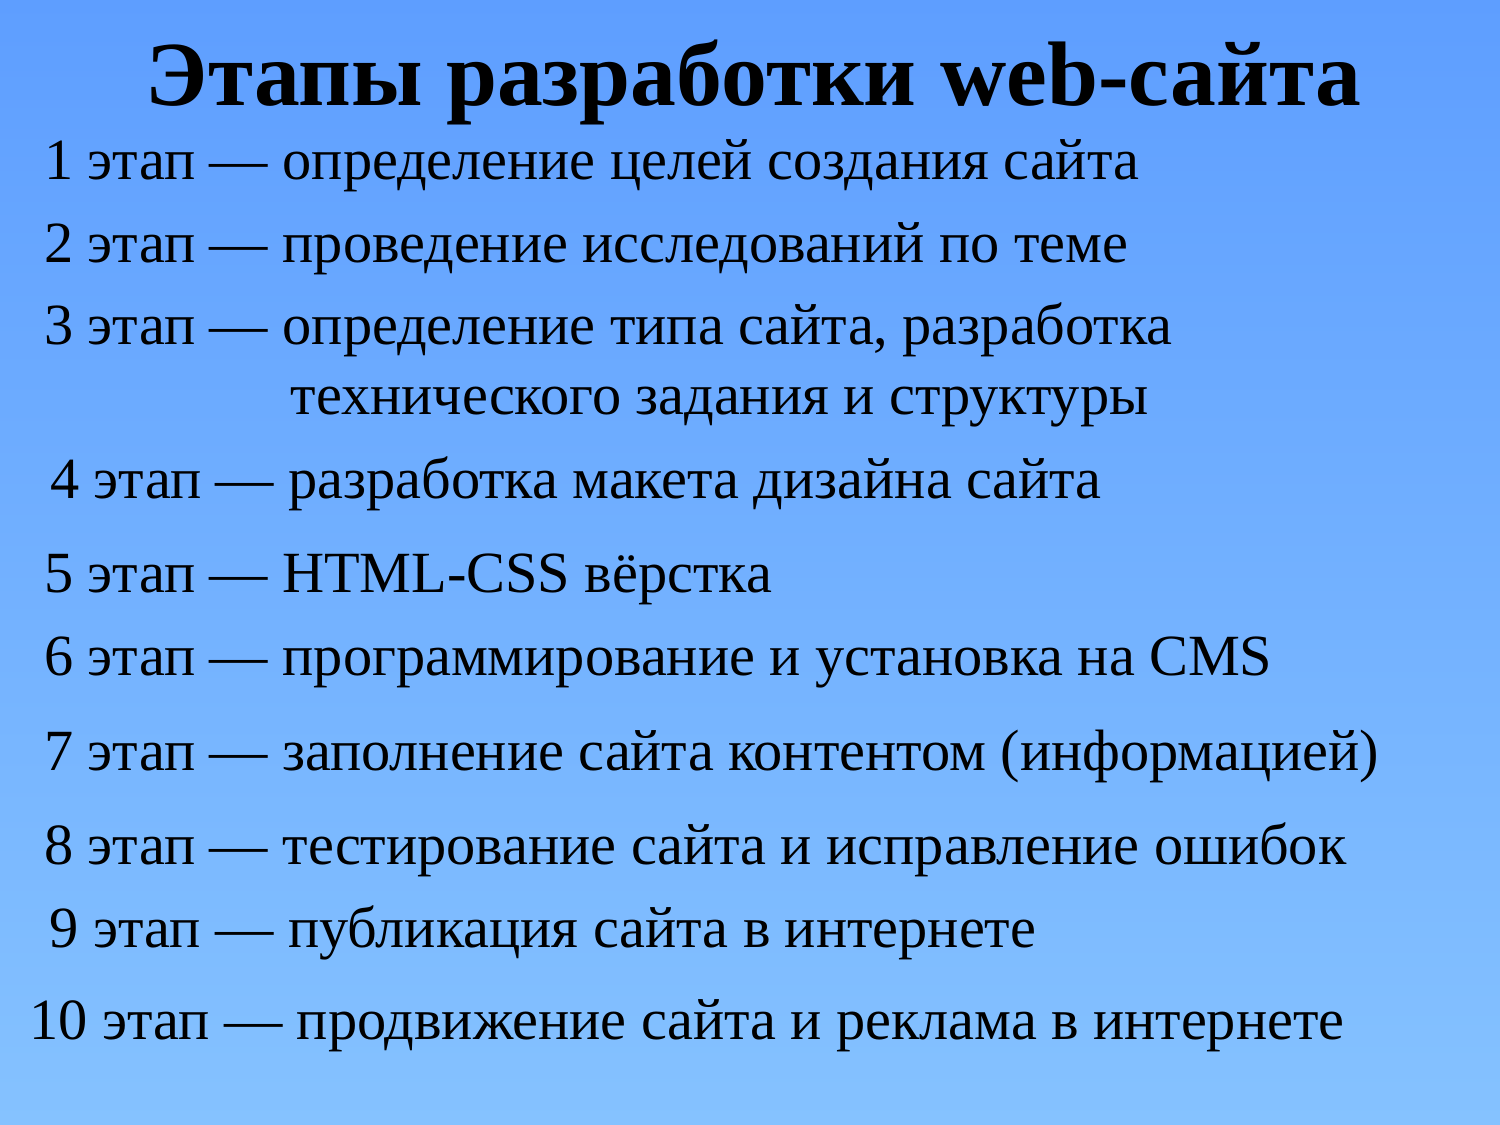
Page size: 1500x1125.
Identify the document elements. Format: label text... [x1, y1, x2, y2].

text_box 10 этап — продвижение сайта и реклама в интернете [0, 973, 1500, 1125]
text_box 5 этап — HTML-CSS вёрстка [29, 527, 1004, 609]
text_box 3 этап — определение типа сайта, разработка технического задания и структуры [29, 278, 1500, 434]
text_box 6 этап — программирование и установка на CMS [29, 609, 1447, 695]
text_box 8 этап — тестирование сайта и исправление ошибок [29, 798, 1500, 884]
text_box 7 этап — заполнение сайта контентом (информацией) [29, 704, 1500, 789]
text_box 2 этап — проведение исследований по теме [29, 196, 1412, 278]
title Этапы разработки web-сайта [41, 0, 1467, 138]
text_box 9 этап — публикация сайта в интернете [35, 881, 1052, 967]
text_box 4 этап — разработка макета дизайна сайта [35, 432, 1117, 518]
text_box 1 этап — определение целей создания сайта [29, 113, 1436, 269]
